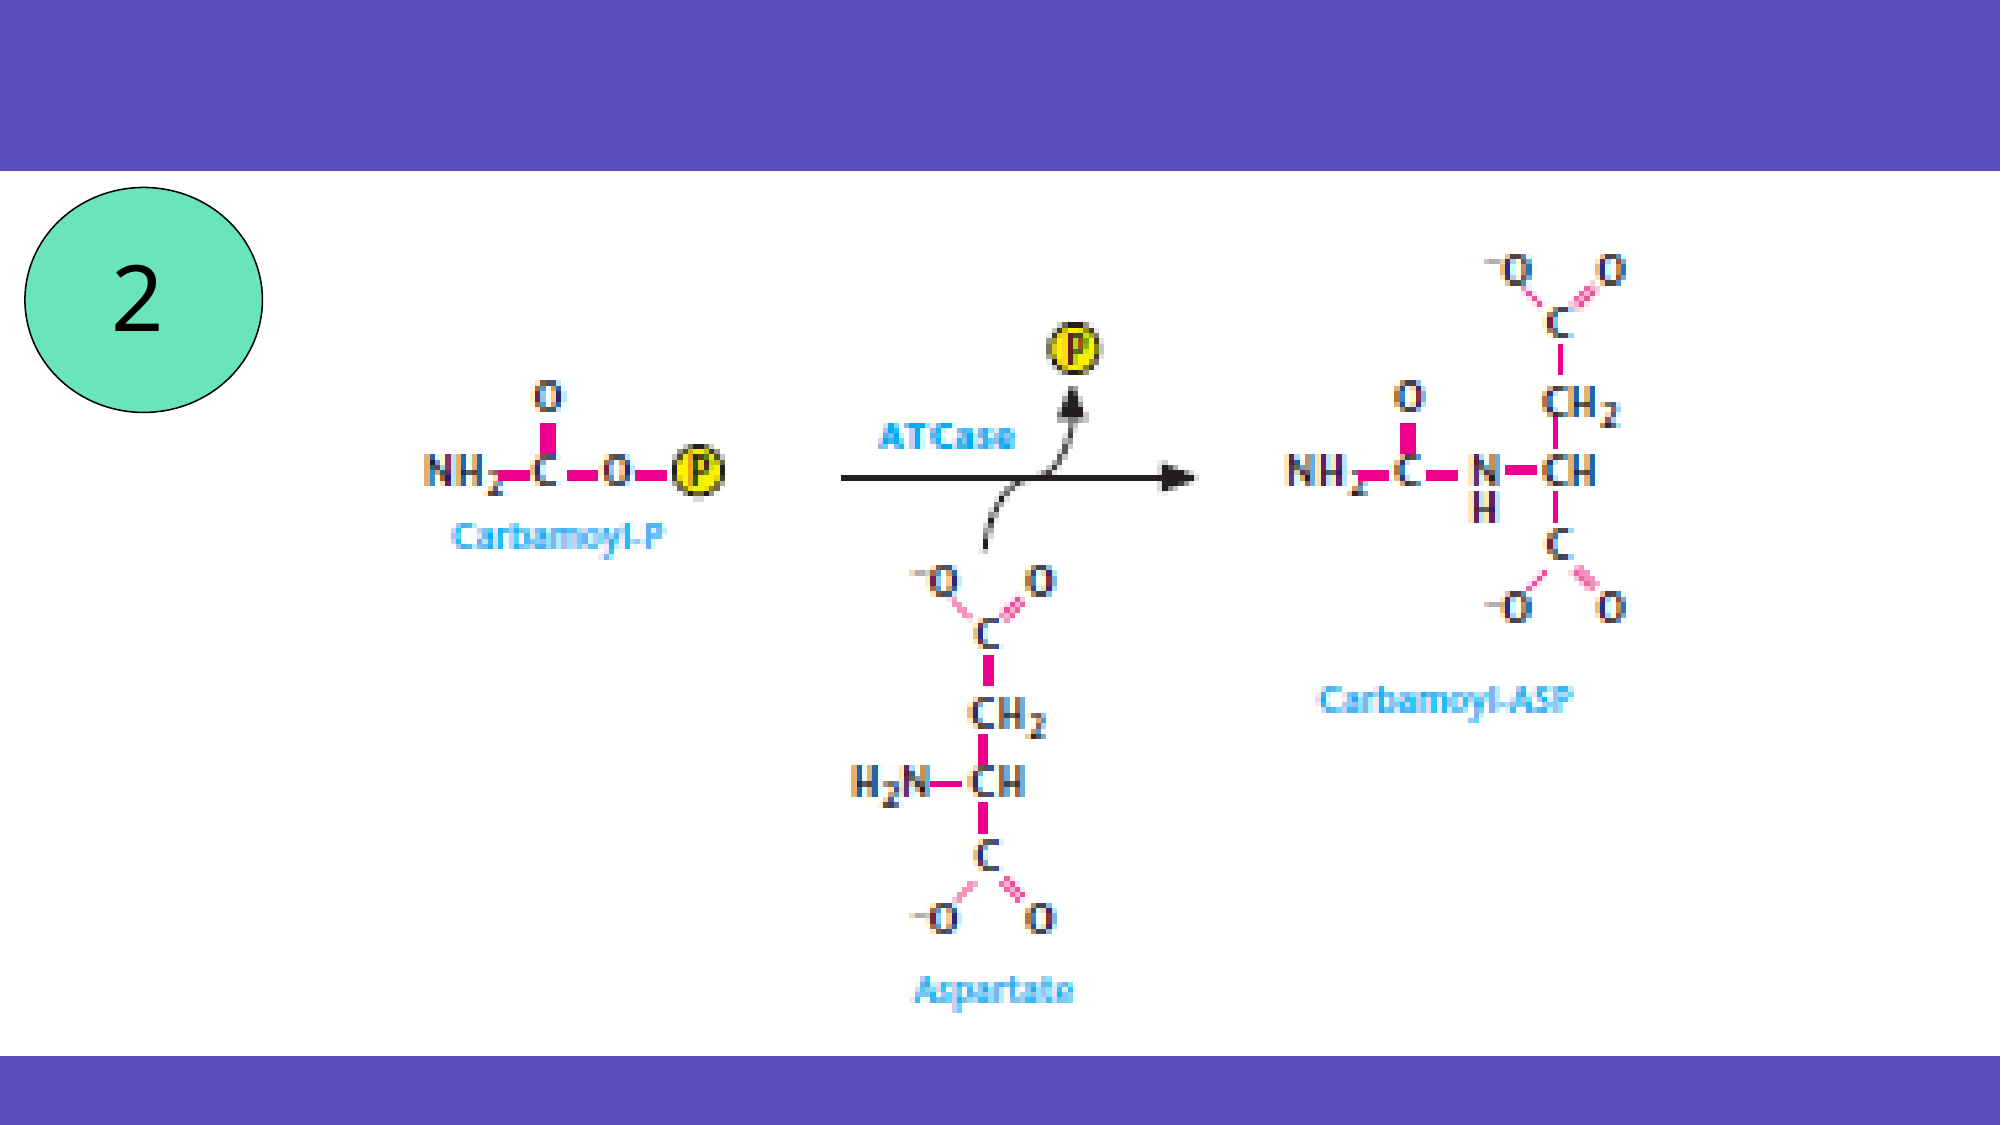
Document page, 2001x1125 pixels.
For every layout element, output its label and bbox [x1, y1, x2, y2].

text_box [24, 187, 263, 413]
picture [0, 0, 2000, 1125]
